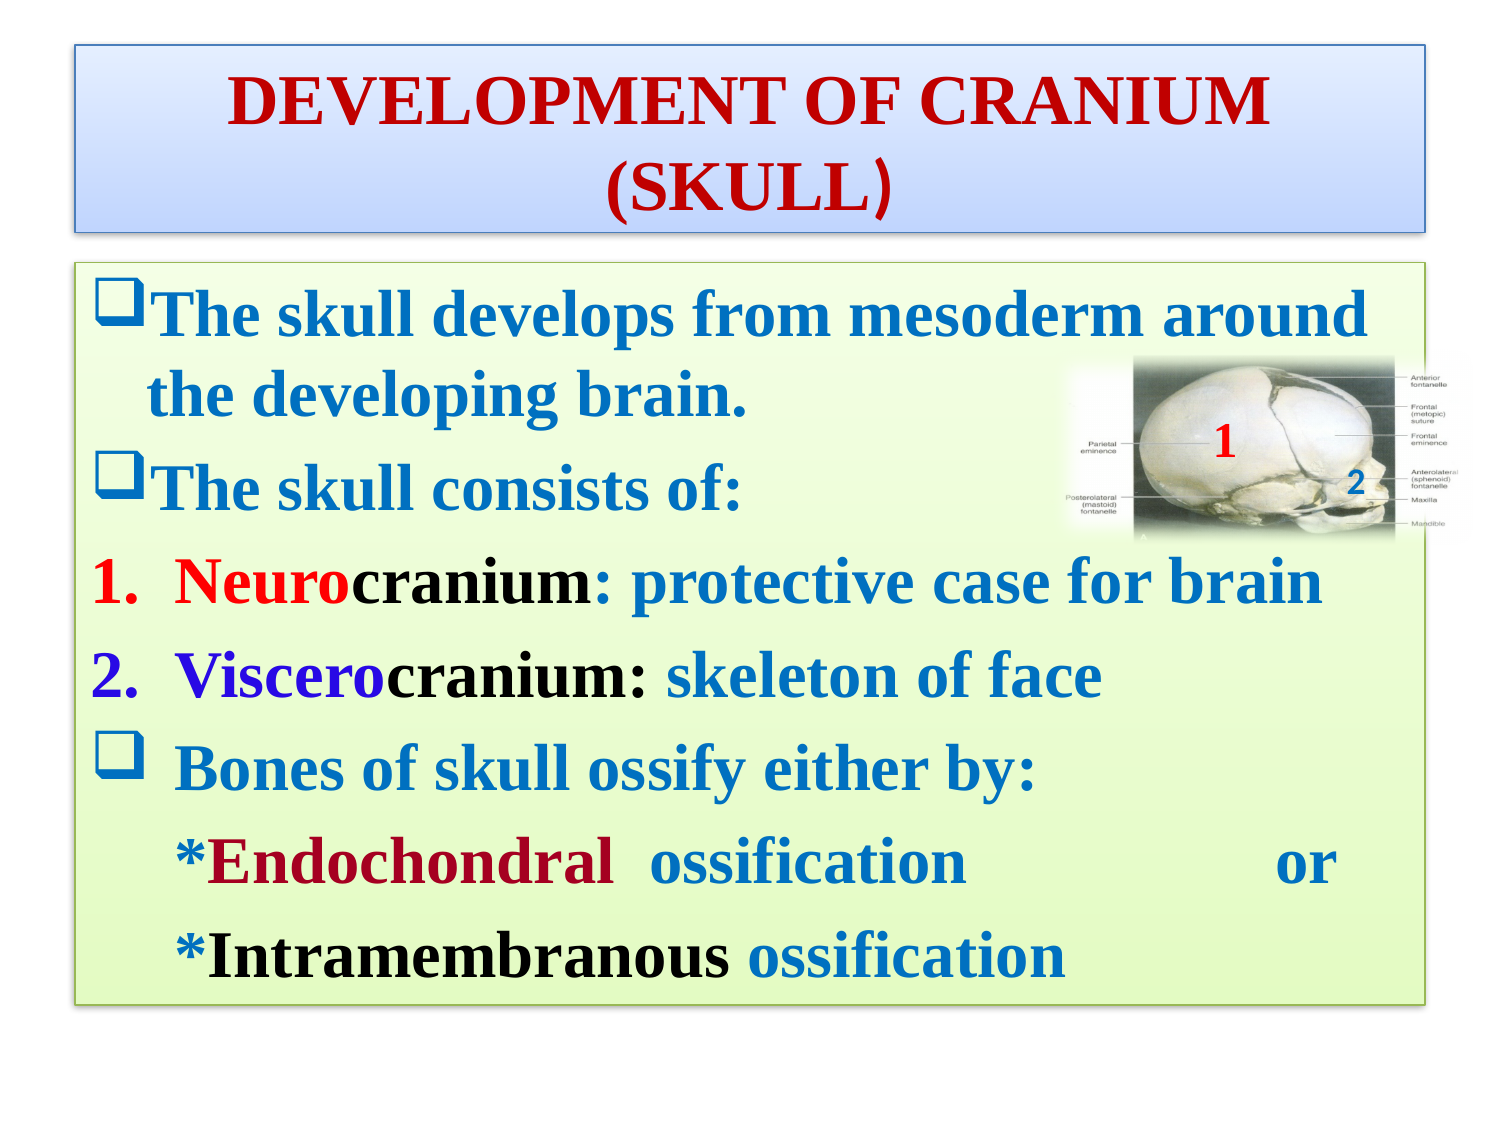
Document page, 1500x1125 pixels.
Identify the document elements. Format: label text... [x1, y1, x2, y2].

title DEVELOPMENT OF CRANIUM (SKULL) [74, 44, 1426, 233]
picture [1049, 349, 1473, 545]
list The skull develops from mesoderm around the developing brain. The skull consists of: Neurocranium: protective case for brain Viscerocranium: skeleton of face Bones of skull ossify either by: *Endochondral ossification or *Intramembranous ossification [74, 262, 1426, 1006]
